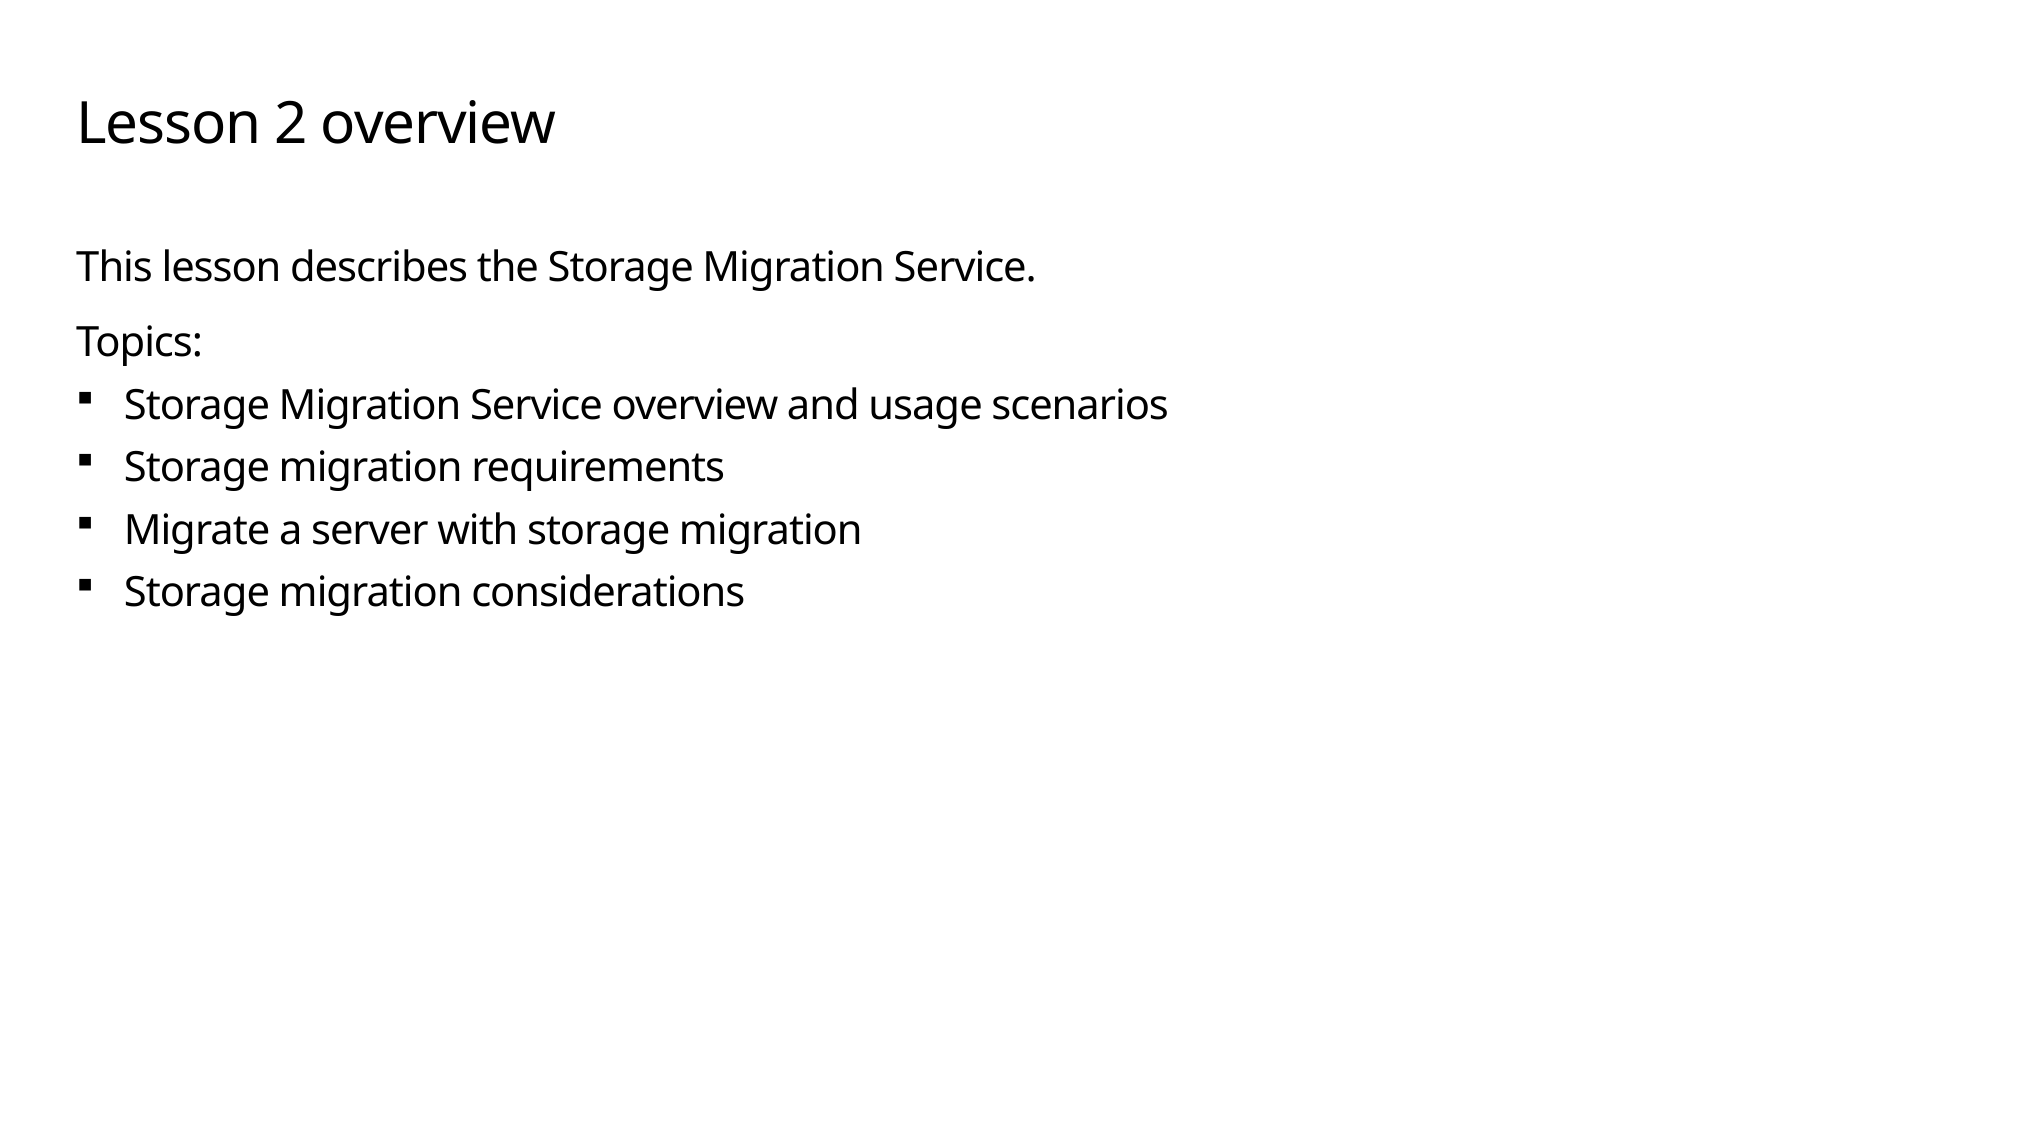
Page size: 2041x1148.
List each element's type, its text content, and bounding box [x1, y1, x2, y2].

title Lesson 2 overview [76, 93, 1968, 161]
list This lesson describes the Storage Migration Service. Topics: Storage Migration Service overview and usage scenarios Storage migration requirements Migrate a server with storage migration Storage migration considerations [76, 240, 1970, 1074]
